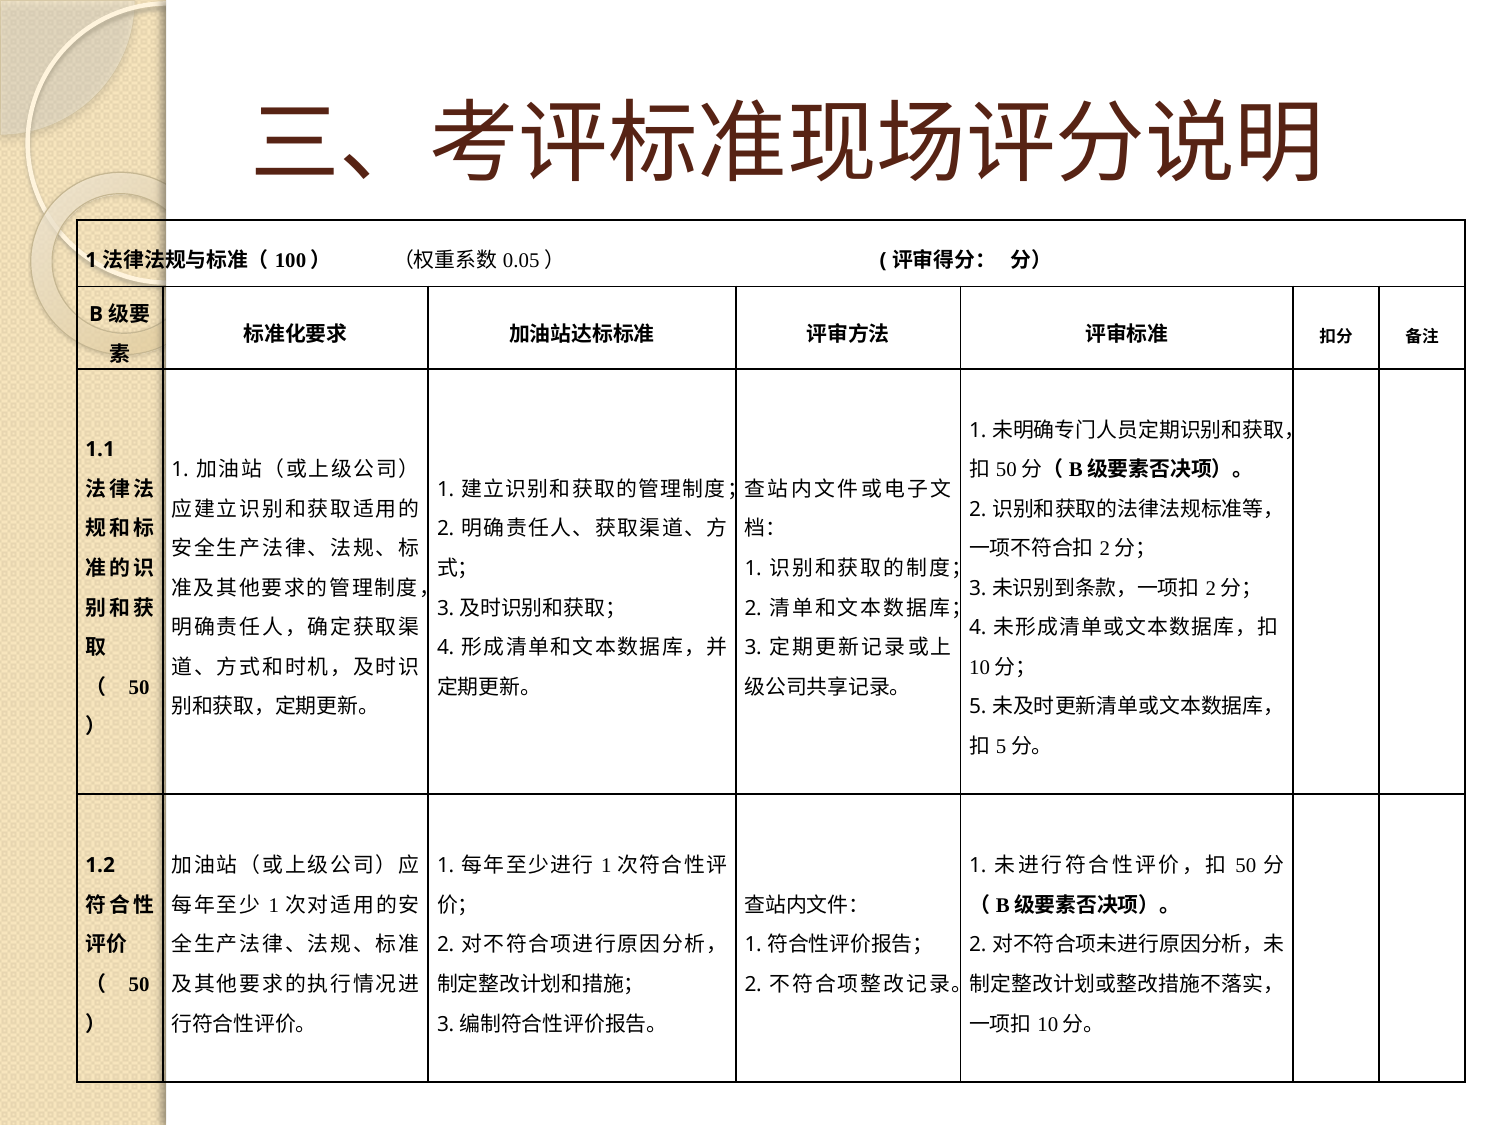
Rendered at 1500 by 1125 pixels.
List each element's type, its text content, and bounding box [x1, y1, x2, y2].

table_cell 1.1 法律法规和标准的识别和获取（50） [78, 370, 162, 793]
table_cell [1294, 795, 1378, 1081]
table_header 1法律法规与标准（100） （权重系数0.05） (评审得分： 分） [78, 221, 1464, 286]
table_cell 1.未进行符合性评价，扣50分（B级要素否决项）。 2.对不符合项未进行原因分析，未制定整改计划或整改措施不落实，一项扣10分。 [961, 795, 1292, 1081]
table_cell 加油站达标标准 [429, 287, 735, 368]
table_cell [1294, 370, 1378, 793]
table_cell 标准化要求 [164, 287, 427, 368]
table_cell 1.2 符合性评价 （50） [78, 795, 162, 1081]
table_cell 查站内文件： 1.符合性评价报告； 2.不符合项整改记录。 [737, 795, 960, 1081]
table_cell 1.每年至少进行1次符合性评价； 2.对不符合项进行原因分析，制定整改计划和措施； 3.编制符合性评价报告。 [429, 795, 735, 1081]
title 三、考评标准现场评分说明 [235, 45, 1466, 219]
table_cell 备注 [1380, 287, 1464, 368]
table_cell 评审标准 [961, 287, 1292, 368]
table_cell [1380, 370, 1464, 793]
table_cell 1.加油站（或上级公司）应建立识别和获取适用的安全生产法律、法规、标准及其他要求的管理制度，明确责任人，确定获取渠道、方式和时机，及时识别和获取，定期更新。 [164, 370, 427, 793]
table_cell 扣分 [1294, 287, 1378, 368]
table_cell 查站内文件或电子文档： 1.识别和获取的制度； 2.清单和文本数据库； 3.定期更新记录或上级公司共享记录。 [737, 370, 960, 793]
table_cell [1380, 795, 1464, 1081]
table_cell 加油站（或上级公司）应每年至少1次对适用的安全生产法律、法规、标准及其他要求的执行情况进行符合性评价。 [164, 795, 427, 1081]
table_cell 评审方法 [737, 287, 960, 368]
table_cell 1.未明确专门人员定期识别和获取，扣50分（B级要素否决项）。 2.识别和获取的法律法规标准等，一项不符合扣2分； 3.未识别到条款，一项扣2分； 4.未形成清单或文本数据库，扣10分； 5.未及时更新清单或文本数据库，扣5分。 [961, 370, 1292, 793]
table_cell B级要素 [78, 287, 162, 368]
table_cell 1.建立识别和获取的管理制度； 2.明确责任人、获取渠道、方式； 3.及时识别和获取； 4.形成清单和文本数据库，并定期更新。 [429, 370, 735, 793]
